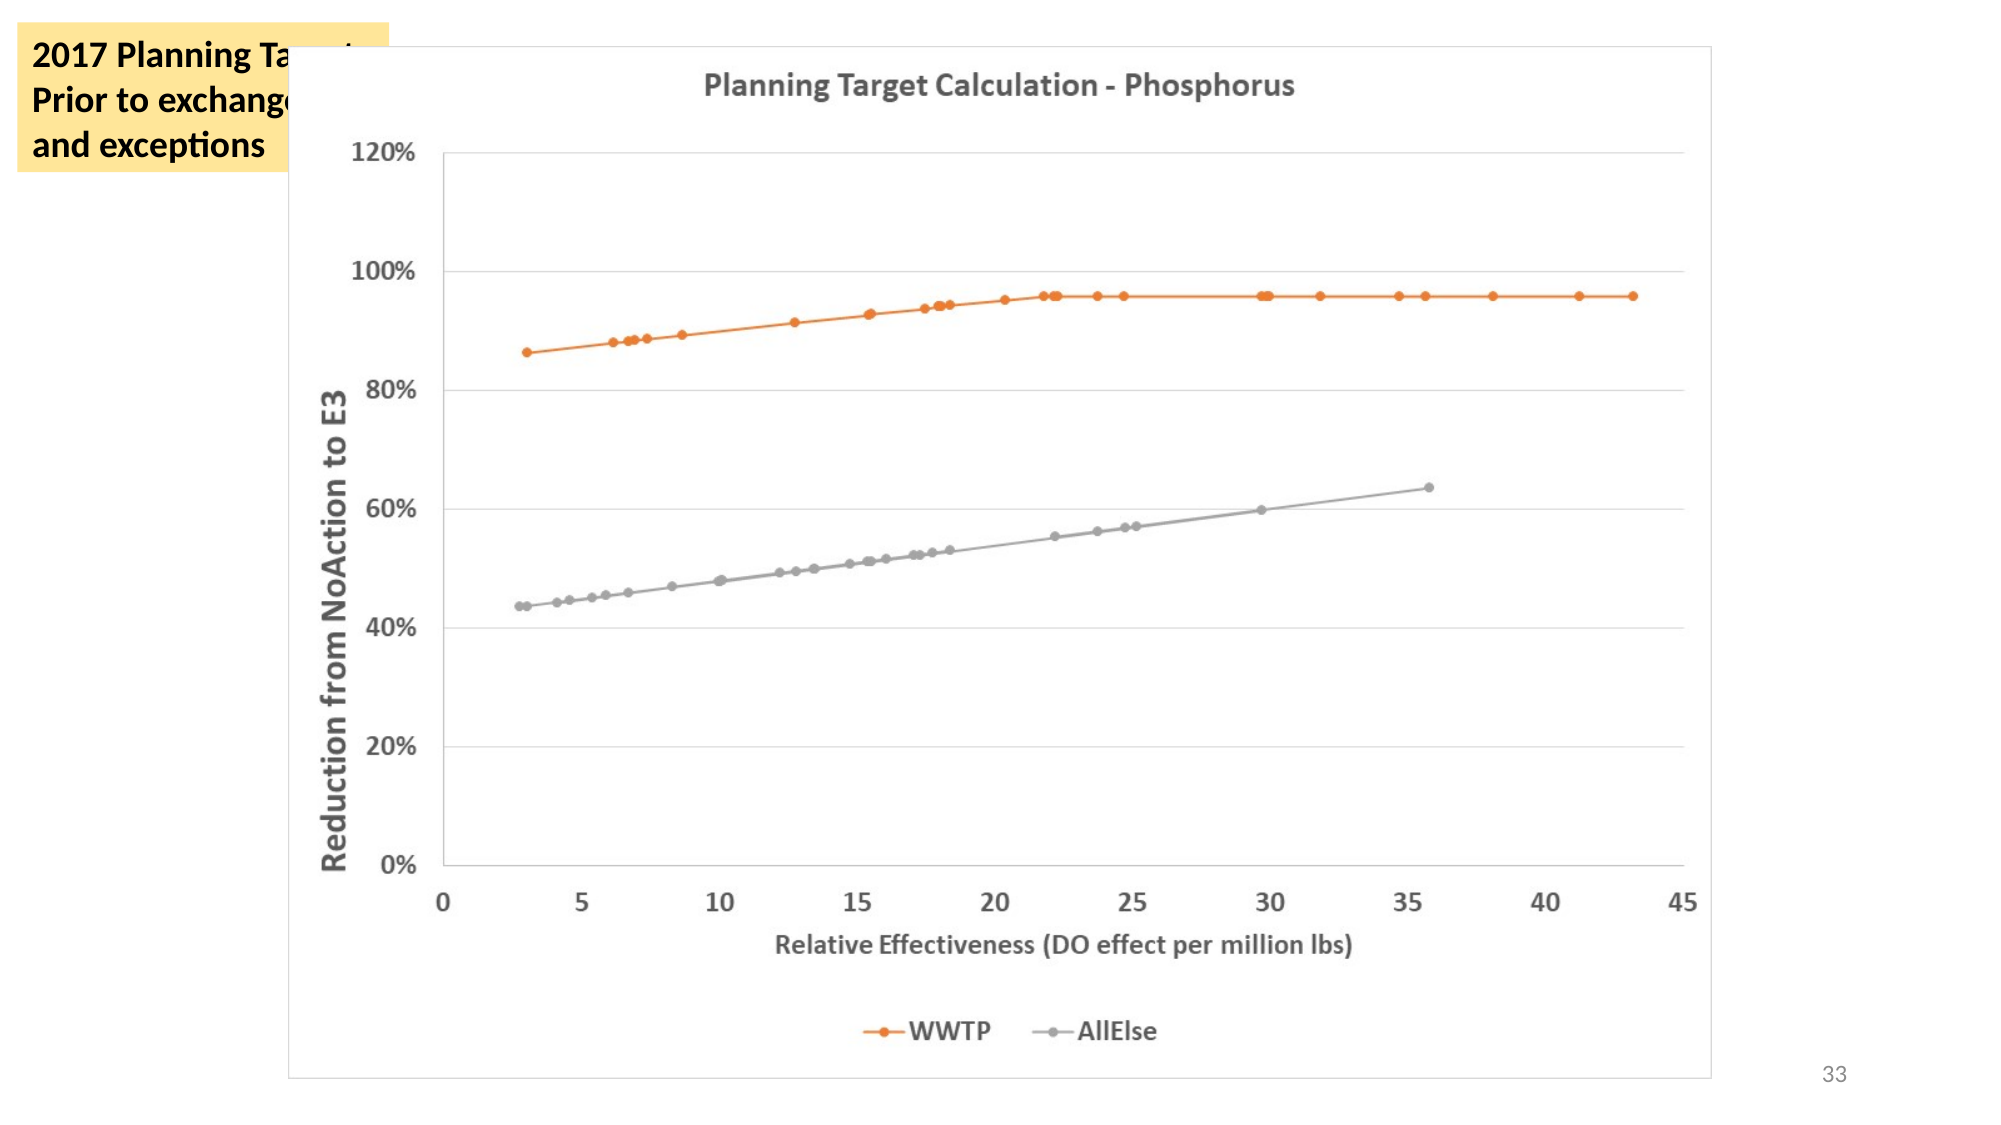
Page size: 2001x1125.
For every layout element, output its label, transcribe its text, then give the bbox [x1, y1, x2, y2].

slide_number 33 [1412, 1042, 1863, 1103]
text_box 2017 Planning Targets Prior to exchanges and exceptions [17, 22, 390, 173]
picture [288, 46, 1712, 1079]
